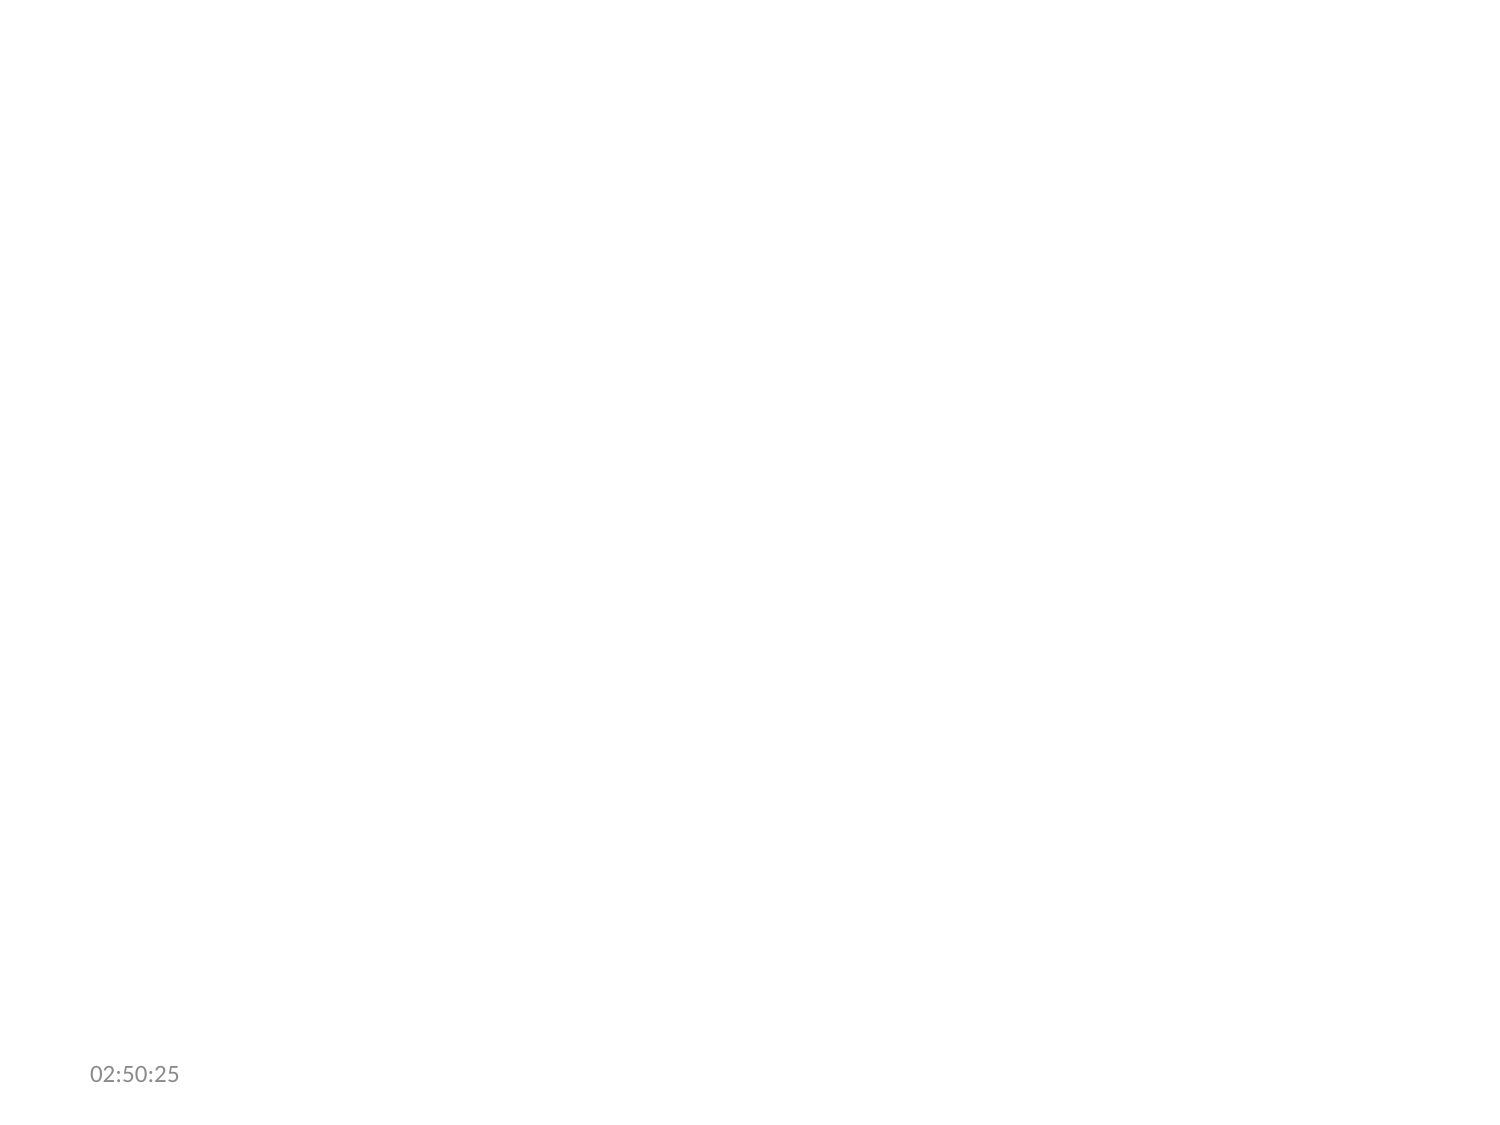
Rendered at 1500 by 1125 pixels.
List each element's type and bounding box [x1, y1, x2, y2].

slide_number [75, 1042, 425, 1103]
